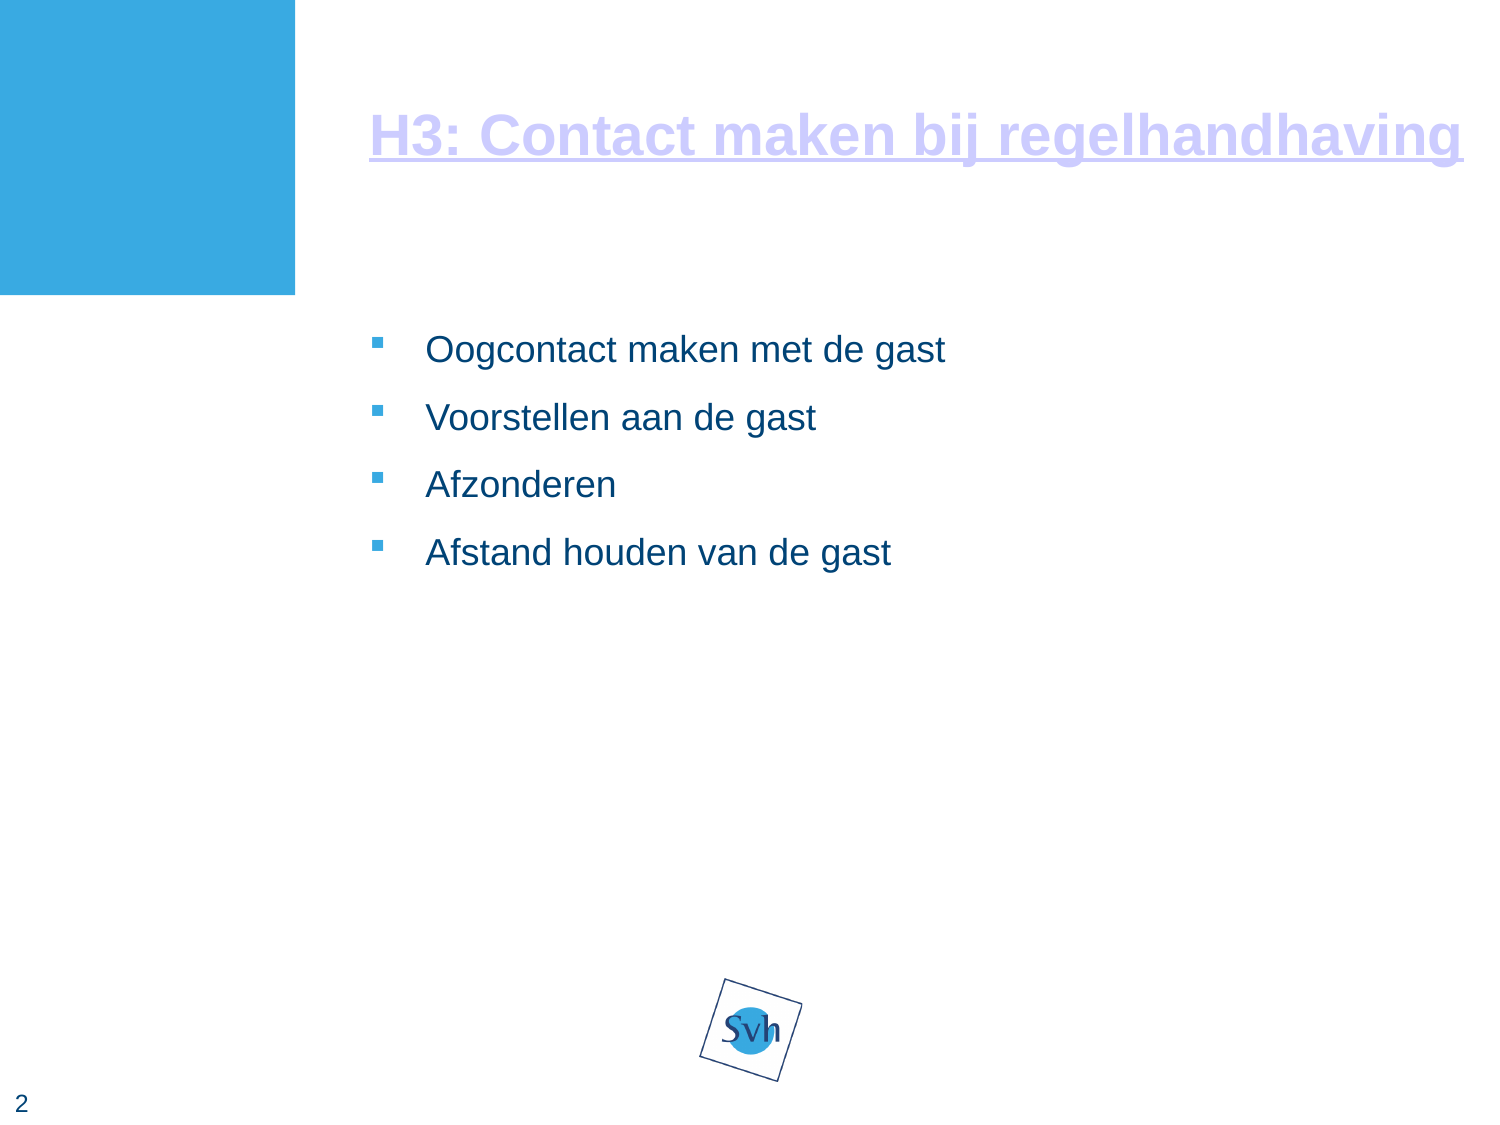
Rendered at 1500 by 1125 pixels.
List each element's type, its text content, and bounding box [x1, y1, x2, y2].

picture [699, 978, 803, 1082]
list Oogcontact maken met de gast Voorstellen aan de gast Afzonderen Afstand houden van de gast [353, 295, 1426, 950]
title H3: Contact maken bij regelhandhaving [353, 88, 1483, 175]
